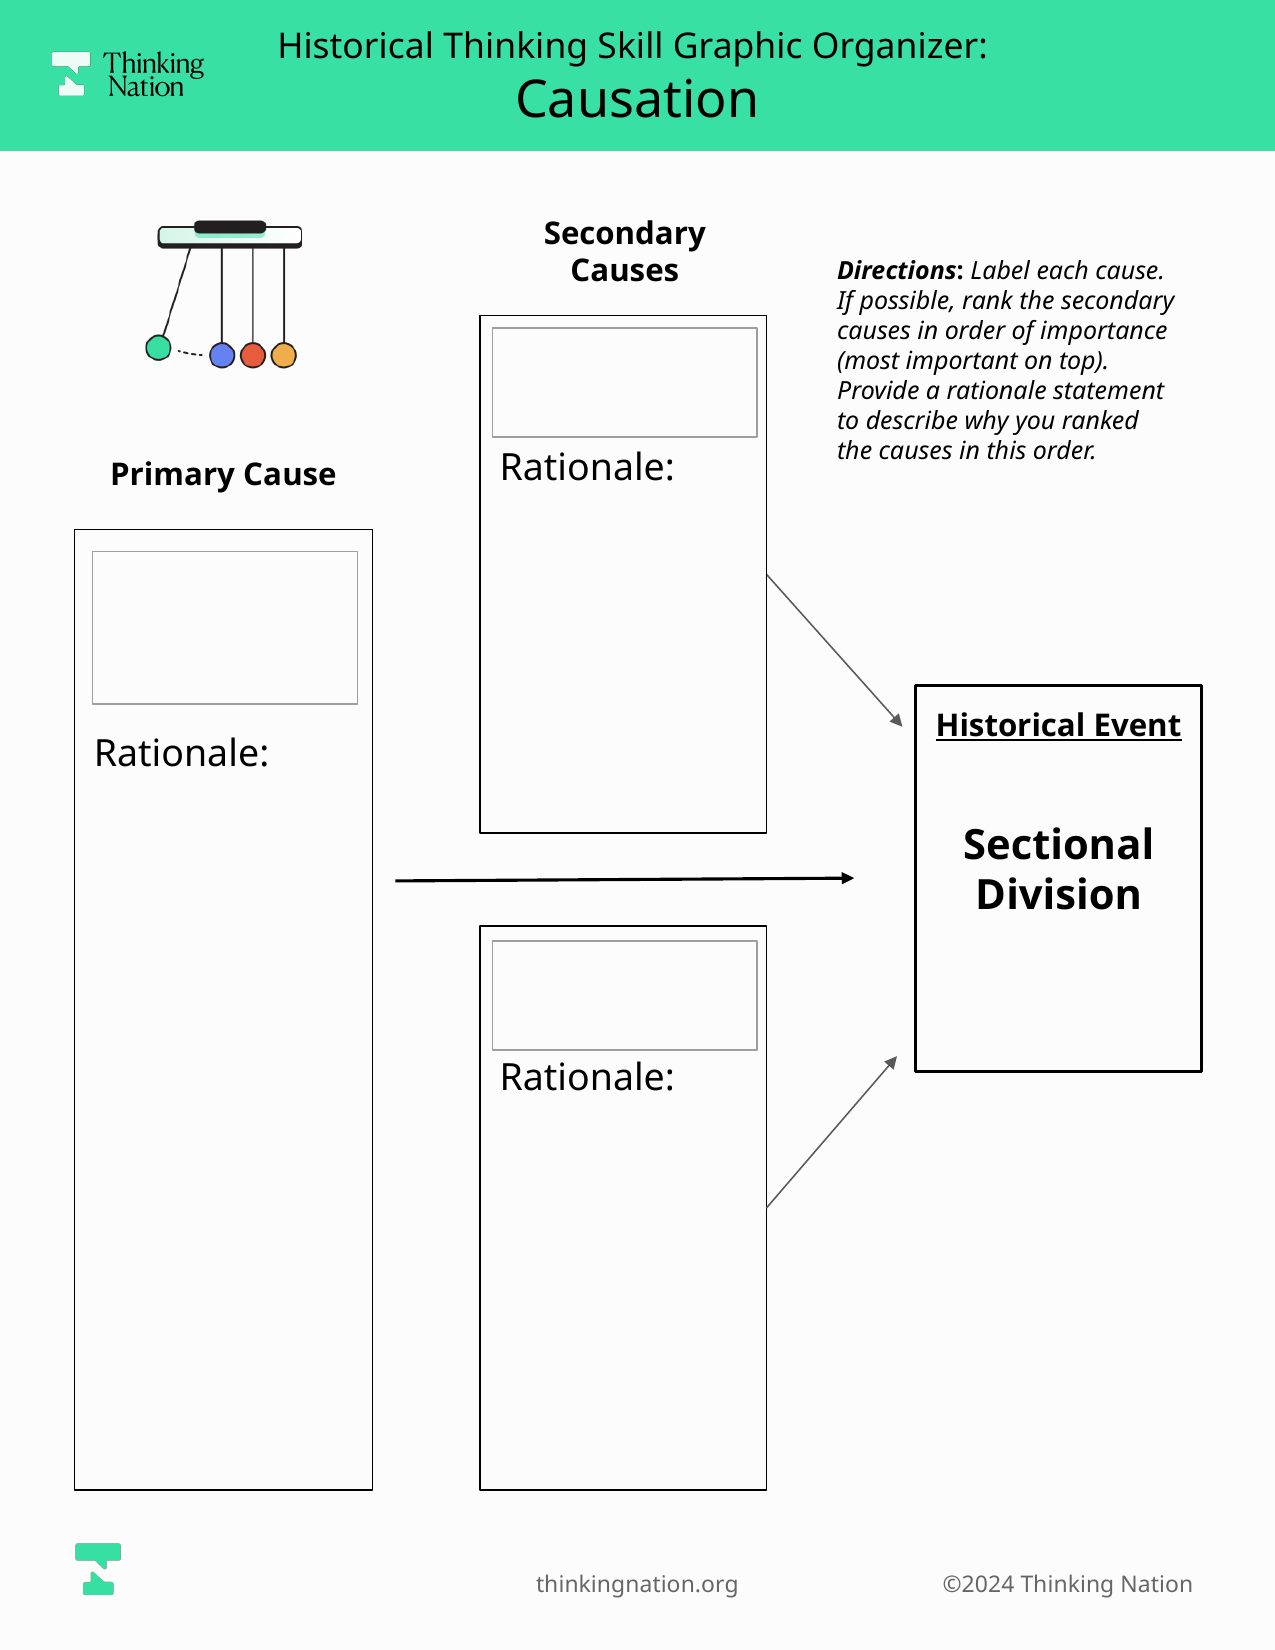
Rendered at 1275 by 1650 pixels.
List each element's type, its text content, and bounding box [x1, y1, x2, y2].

text_box [492, 327, 758, 438]
text_box thinkingnation.org [486, 1553, 789, 1605]
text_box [395, 877, 855, 882]
text_box Primary Cause [64, 437, 383, 510]
text_box Rationale: [480, 315, 767, 833]
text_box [766, 1055, 898, 1209]
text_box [766, 573, 903, 727]
text_box [92, 551, 358, 705]
picture [112, 183, 335, 405]
text_box Historical Event Sectional Division [915, 685, 1202, 1072]
text_box Historical Thinking Skill Graphic Organizer: Causation [0, 0, 1275, 151]
text_box [492, 940, 758, 1051]
picture [35, 37, 210, 110]
text_box Rationale: [480, 926, 767, 1490]
text_box Rationale: [74, 529, 373, 1490]
picture [62, 1533, 134, 1605]
text_box ©2024 Thinking Nation [907, 1553, 1210, 1605]
text_box Secondary Causes [465, 193, 784, 298]
text_box Directions: Label each cause. If possible, rank the secondary causes in order of importance (most important on top). Provide a rationale statement to describe why you ranked the causes in this order. [817, 222, 1201, 496]
